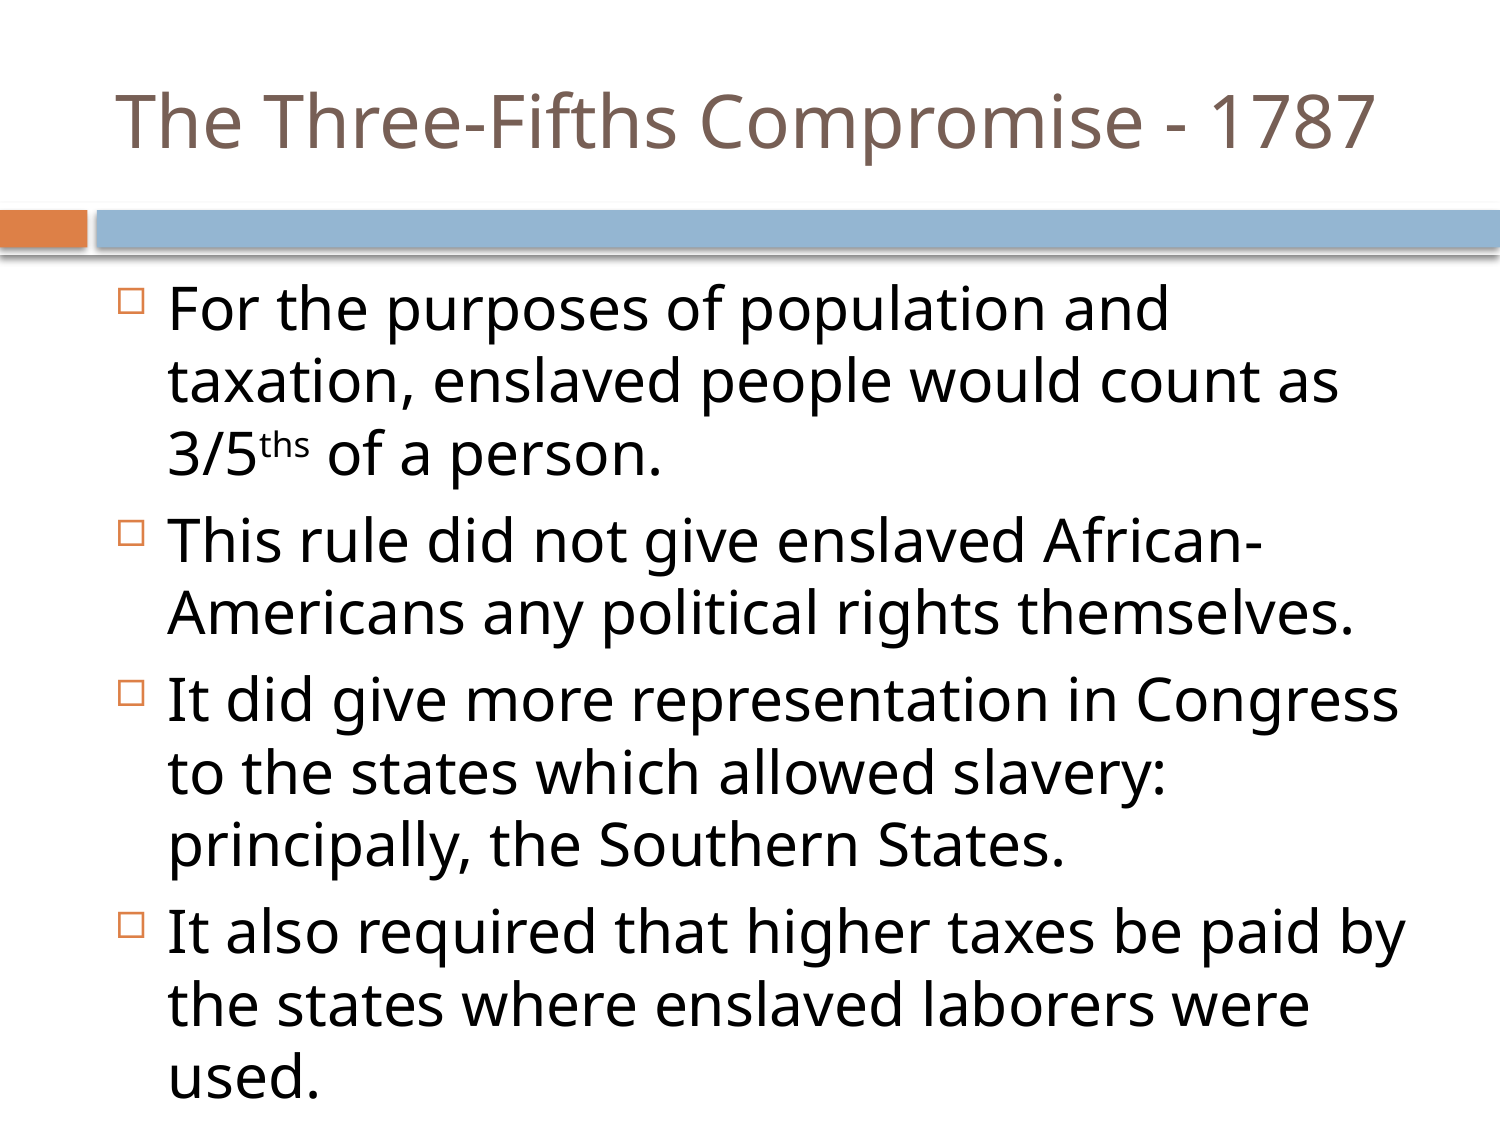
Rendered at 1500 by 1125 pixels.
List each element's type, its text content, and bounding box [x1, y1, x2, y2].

list For the purposes of population and taxation, enslaved people would count as 3/5ths of a person. This rule did not give enslaved African-Americans any political rights themselves. It did give more representation in Congress to the states which allowed slavery: principally, the Southern States. It also required that higher taxes be paid by the states where enslaved laborers were used. [100, 262, 1438, 1000]
title The Three-Fifths Compromise - 1787 [100, 37, 1438, 200]
